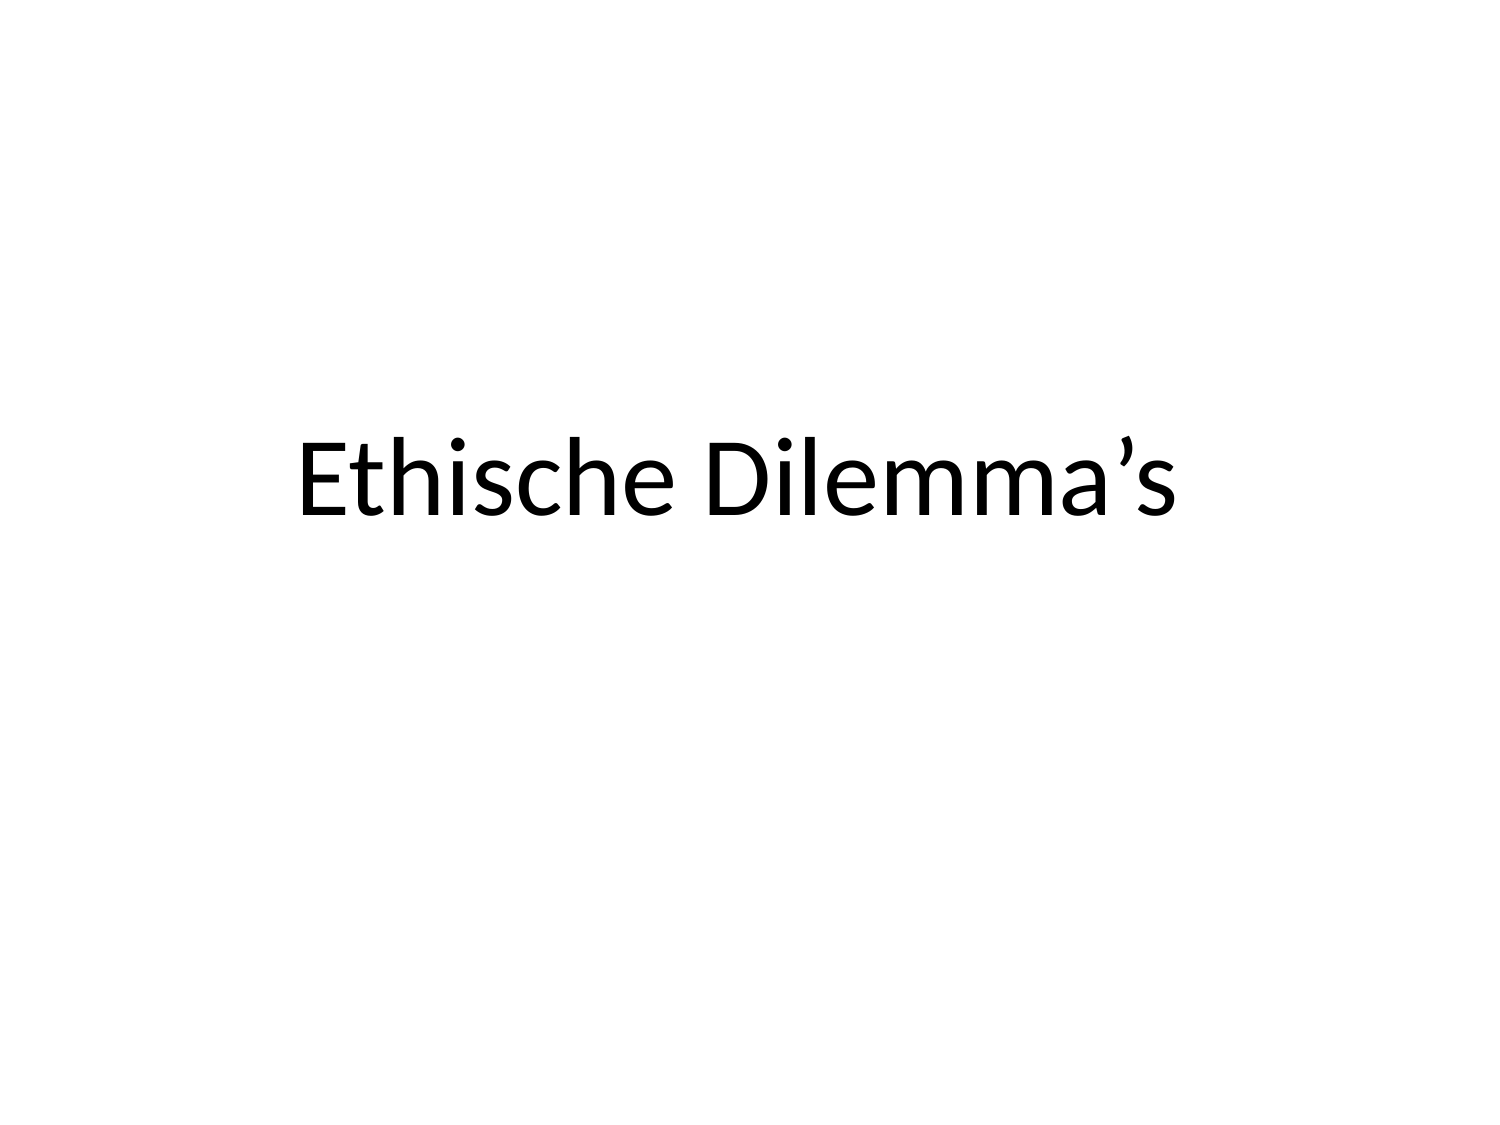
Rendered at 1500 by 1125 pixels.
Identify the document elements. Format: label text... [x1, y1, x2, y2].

title Ethische Dilemma’s [112, 349, 1388, 591]
